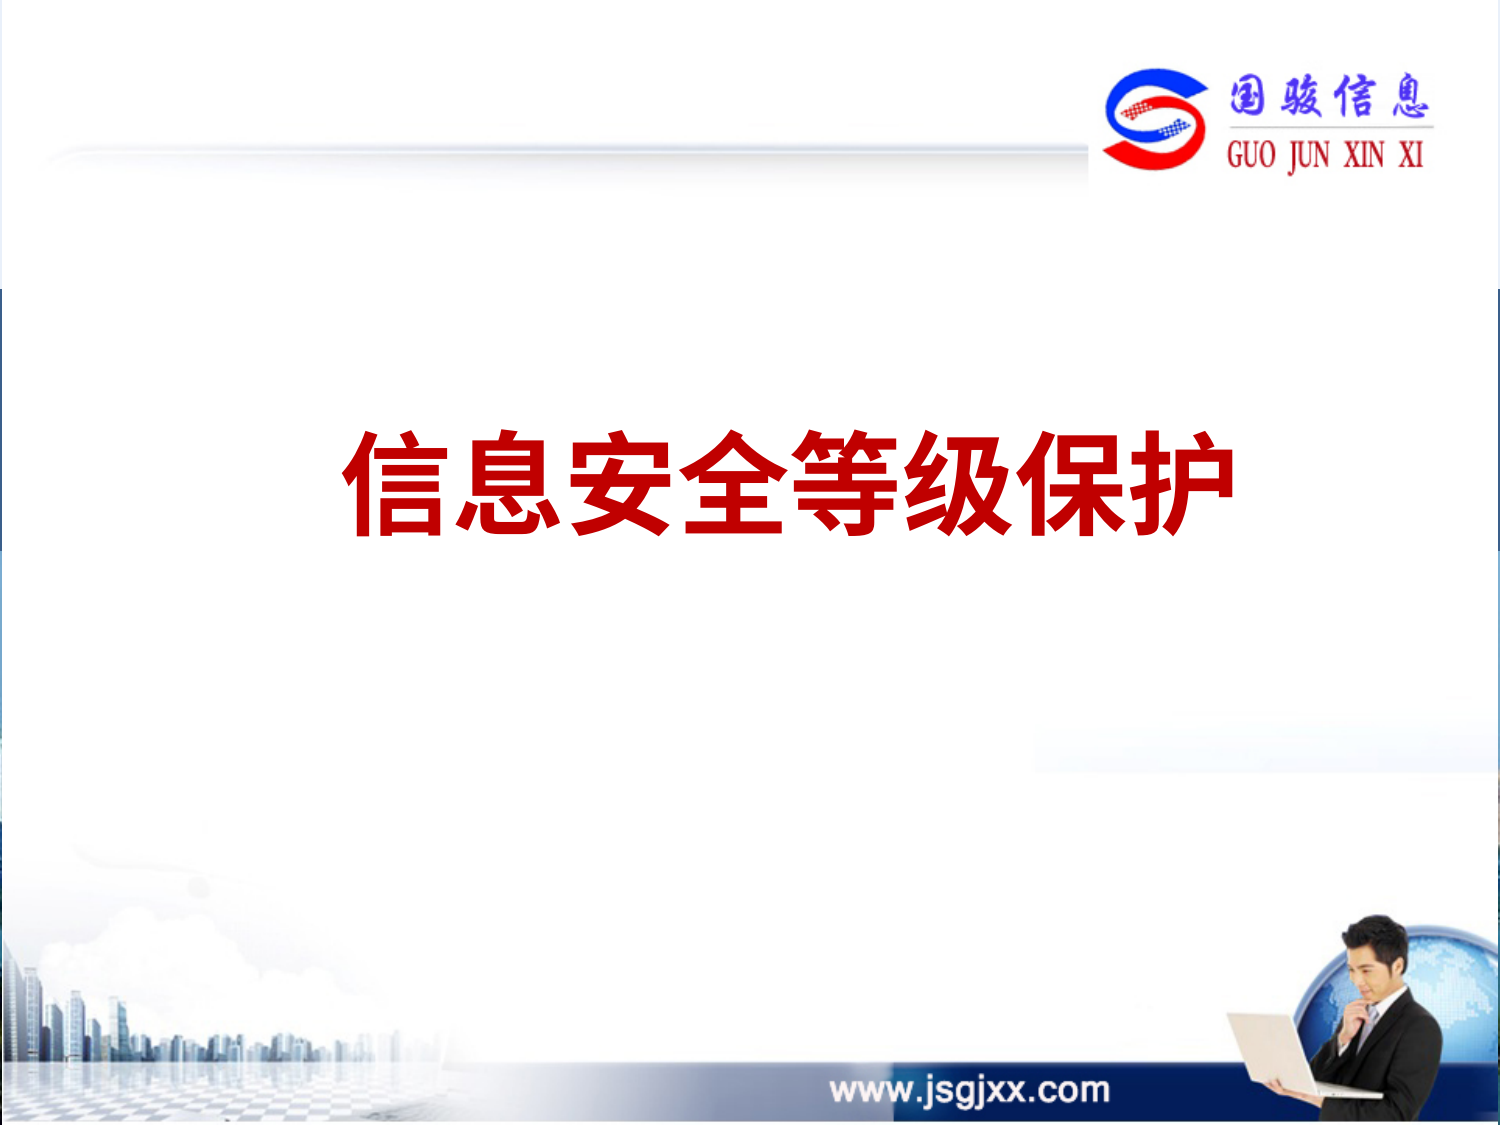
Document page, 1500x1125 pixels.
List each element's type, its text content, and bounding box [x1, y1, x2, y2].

picture [0, 0, 1500, 1125]
text_box 信息安全等级保护 [324, 406, 1255, 557]
